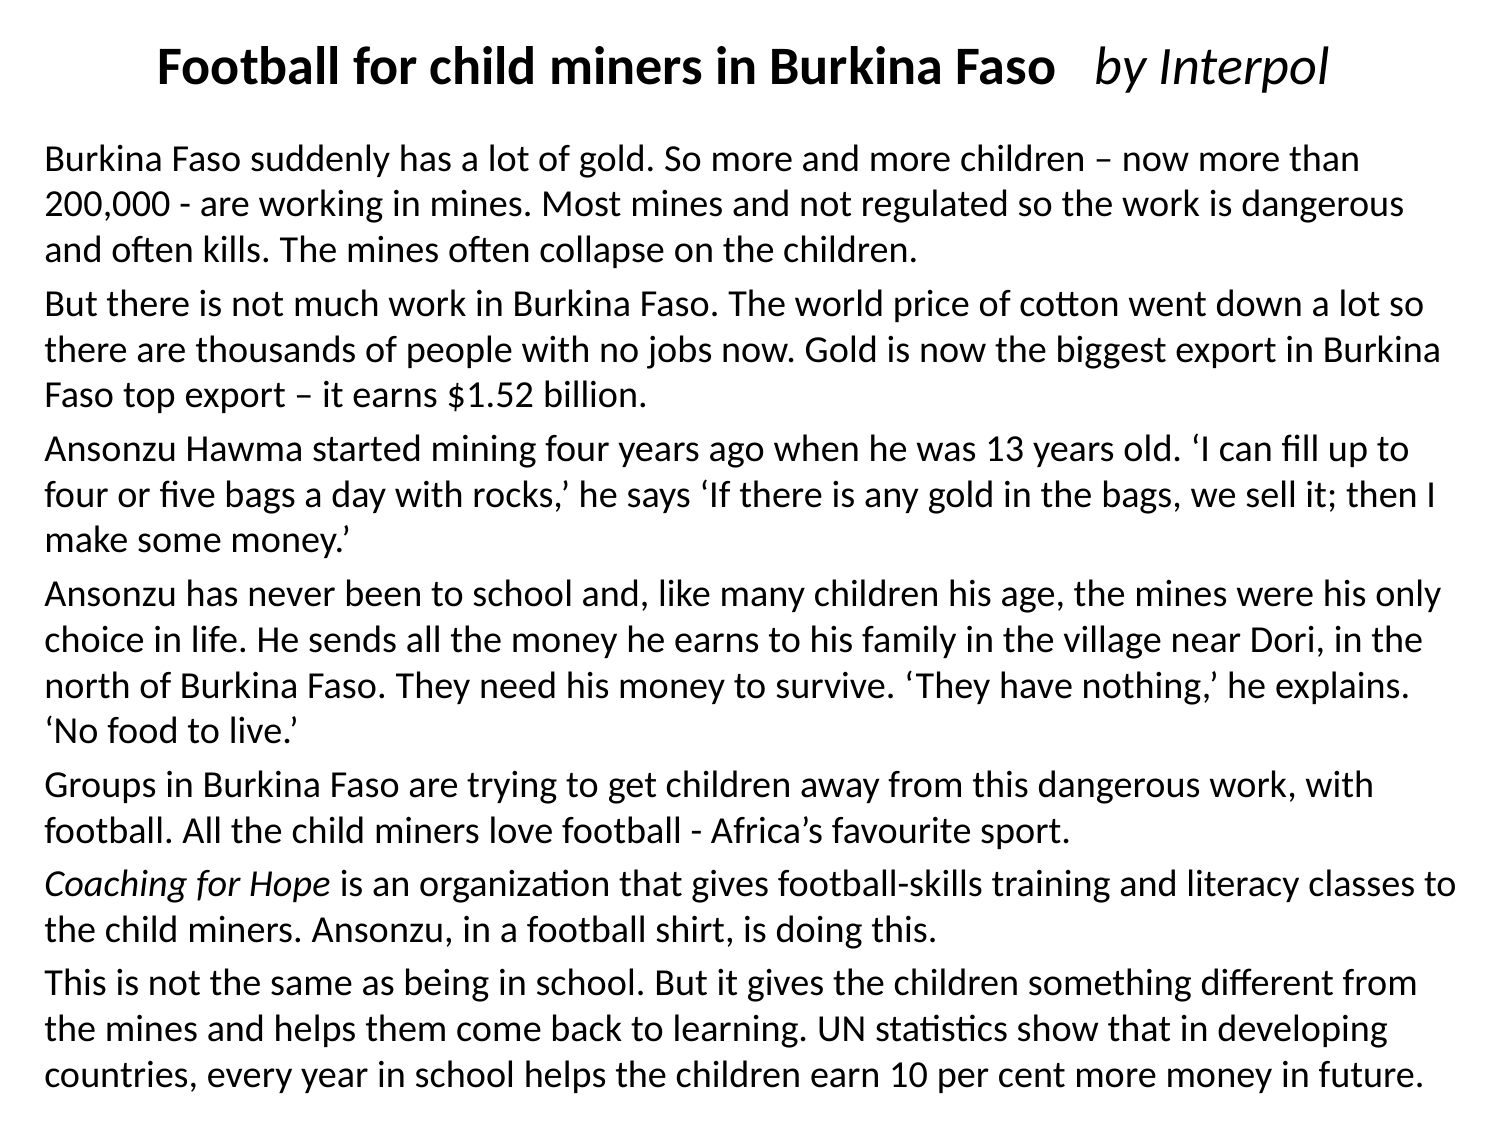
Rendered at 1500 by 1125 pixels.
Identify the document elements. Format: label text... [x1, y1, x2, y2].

title Football for child miners in Burkina Faso by Interpol [75, 0, 1425, 125]
list Burkina Faso suddenly has a lot of gold. So more and more children – now more than 200,000 - are working in mines. Most mines and not regulated so the work is dangerous and often kills. The mines often collapse on the children. But there is not much work in Burkina Faso. The world price of cotton went down a lot so there are thousands of people with no jobs now. Gold is now the biggest export in Burkina Faso top export – it earns $1.52 billion. Ansonzu Hawma started mining four years ago when he was 13 years old. ‘I can fill up to four or five bags a day with rocks,’ he says ‘If there is any gold in the bags, we sell it; then I make some money.’ Ansonzu has never been to school and, like many children his age, the mines were his only choice in life. He sends all the money he earns to his family in the village near Dori, in the north of Burkina Faso. They need his money to survive. ‘They have nothing,’ he explains. ‘No food to live.’ Groups in Burkina Faso are trying to get children away from this dangerous work, with football. All the child miners love football - Africa’s favourite sport. Coaching for Hope is an organization that gives football-skills training and literacy classes to the child miners. Ansonzu, in a football shirt, is doing this. This is not the same as being in school. But it gives the children something different from the mines and helps them come back to learning. UN statistics show that in developing countries, every year in school helps the children earn 10 per cent more money in future. [29, 125, 1483, 1106]
